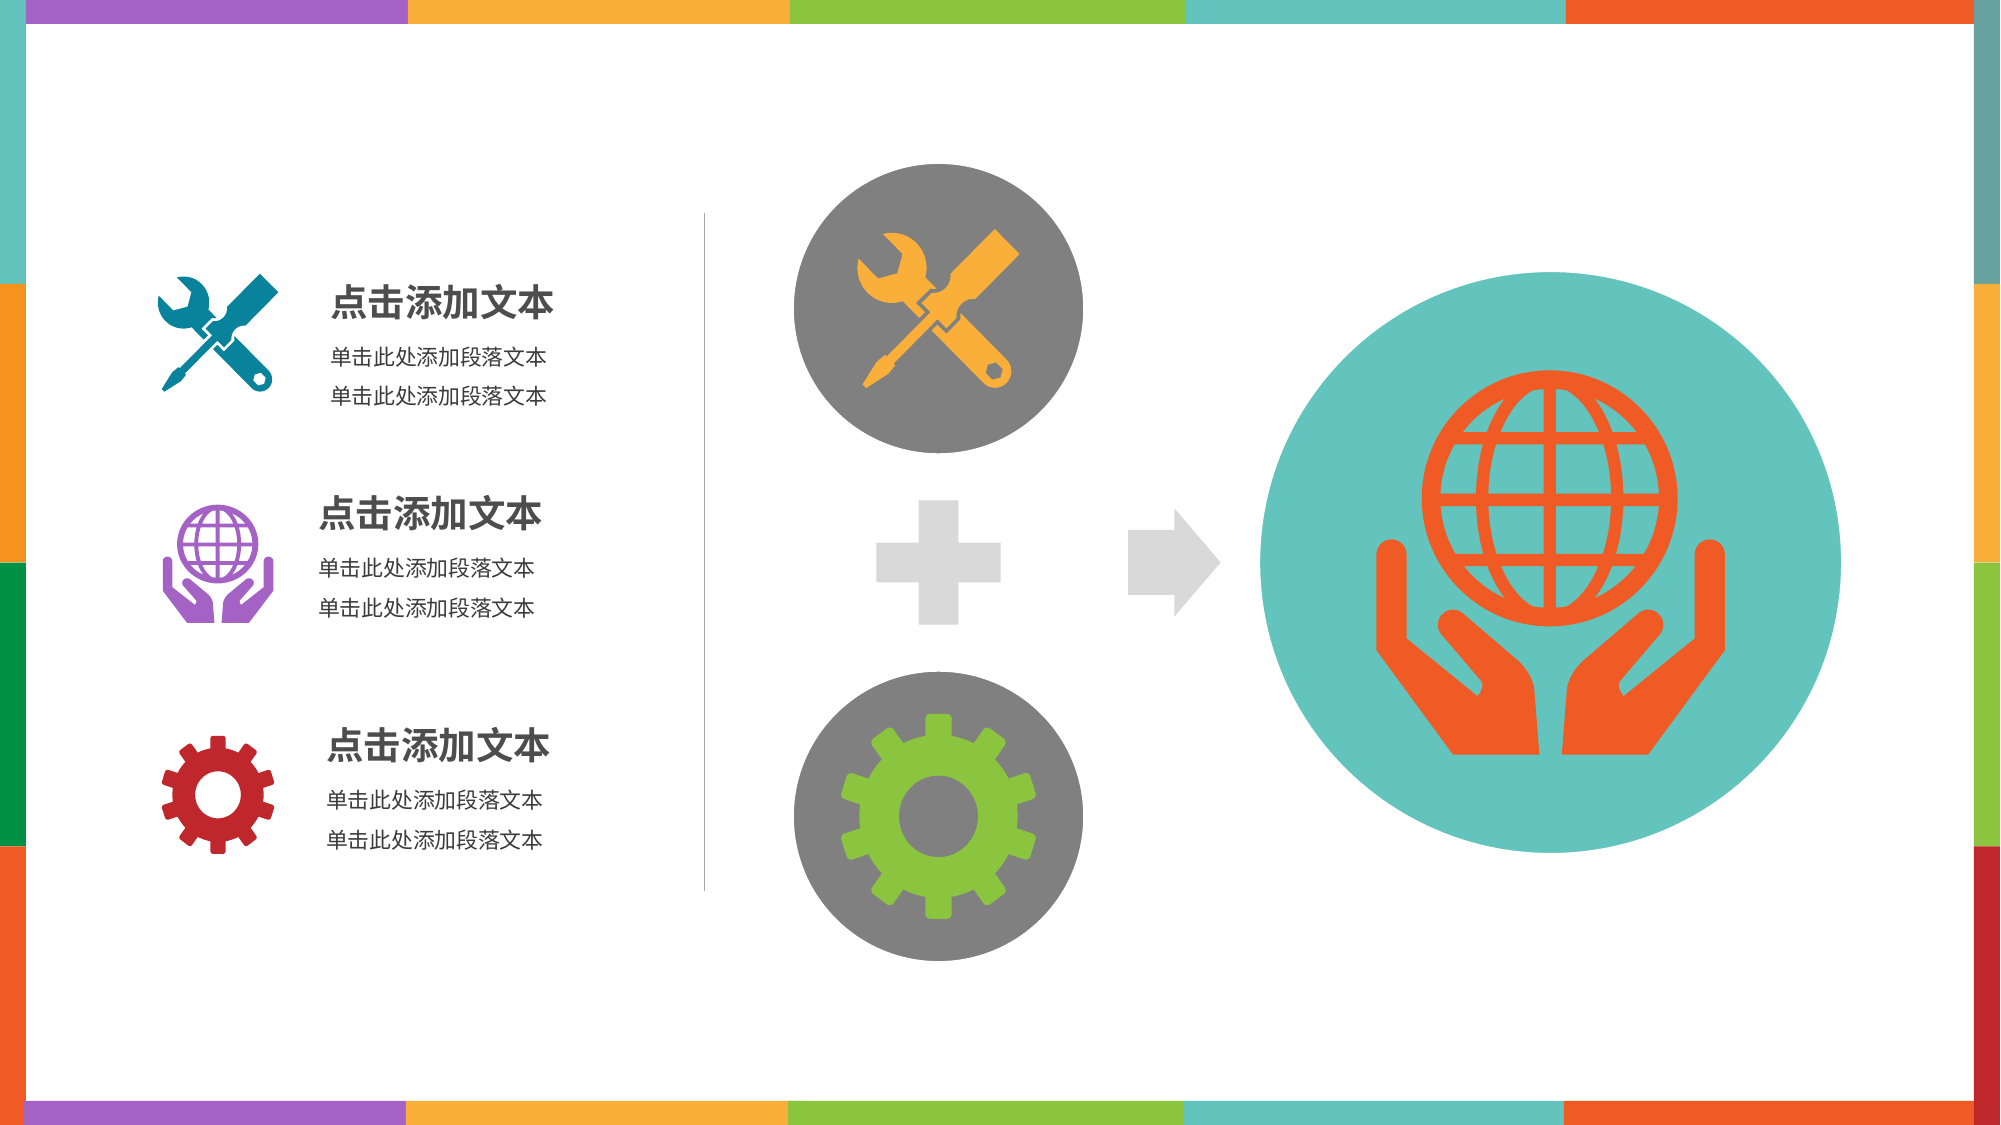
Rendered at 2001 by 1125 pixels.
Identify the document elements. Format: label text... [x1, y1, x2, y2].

text_box [1421, 370, 1678, 627]
text_box [791, 669, 1086, 964]
text_box [1128, 508, 1221, 617]
text_box [157, 276, 217, 340]
text_box [161, 735, 275, 854]
text_box [177, 504, 259, 584]
text_box [791, 161, 1086, 456]
text_box 单击此处添加段落文本 单击此处添加段落文本 [315, 322, 670, 417]
text_box 单击此处添加段落文本 单击此处添加段落文本 [310, 766, 666, 860]
text_box [862, 228, 1020, 389]
text_box [857, 232, 937, 318]
text_box [221, 556, 274, 623]
text_box [162, 556, 215, 623]
text_box 点击添加文本 [315, 271, 640, 322]
text_box 点击添加文本 [311, 714, 636, 766]
text_box 点击添加文本 [303, 482, 628, 534]
text_box [1258, 270, 1844, 856]
text_box [841, 713, 1036, 919]
text_box 单击此处添加段落文本 单击此处添加段落文本 [303, 534, 658, 628]
text_box [161, 273, 279, 392]
text_box [1561, 539, 1725, 755]
text_box [1376, 539, 1540, 755]
text_box [876, 500, 1001, 625]
